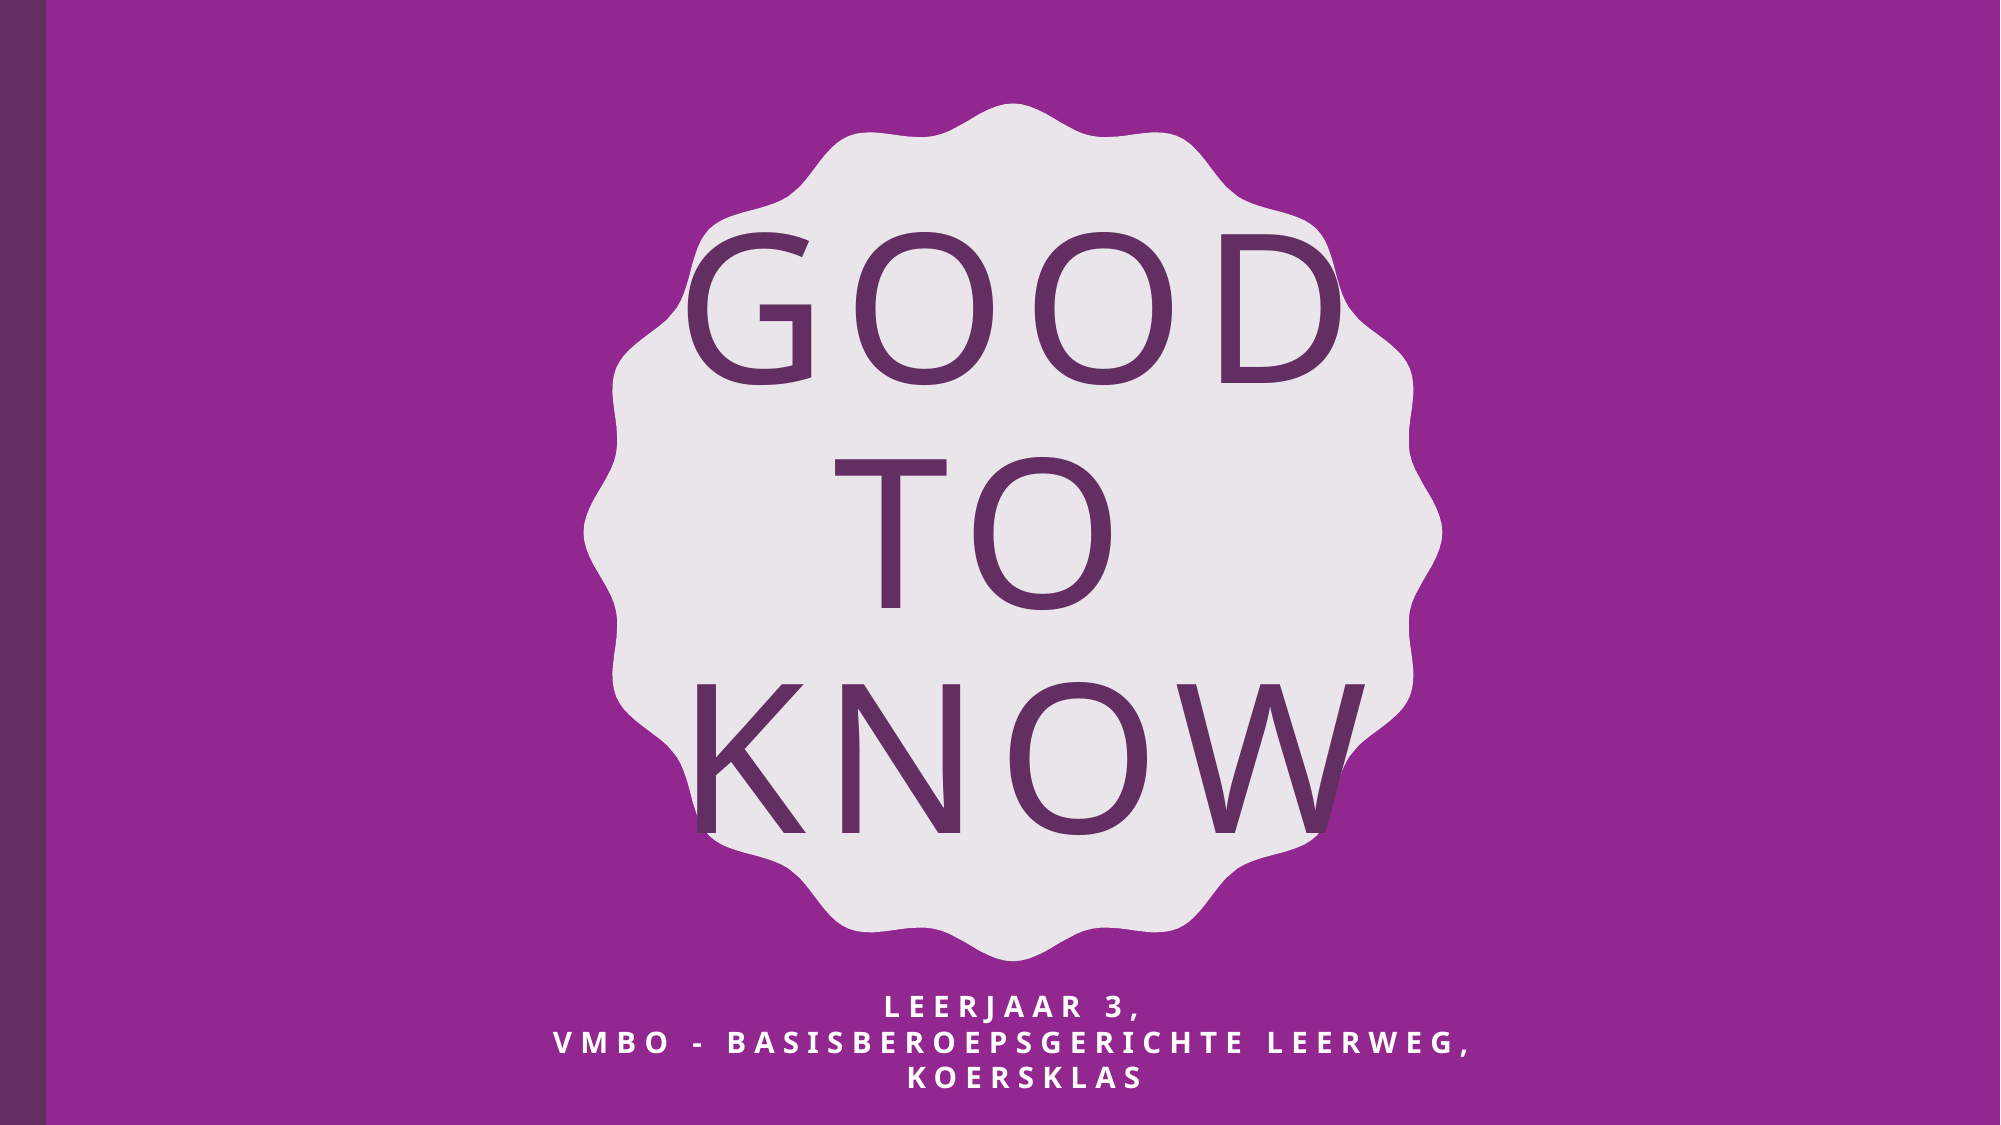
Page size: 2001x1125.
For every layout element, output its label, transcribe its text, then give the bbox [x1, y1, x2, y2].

title Good to know [176, 180, 1870, 902]
subtitle Leerjaar 3, VMBO - basisberoepsgerichte leerweg, koersklas [363, 980, 1684, 1103]
